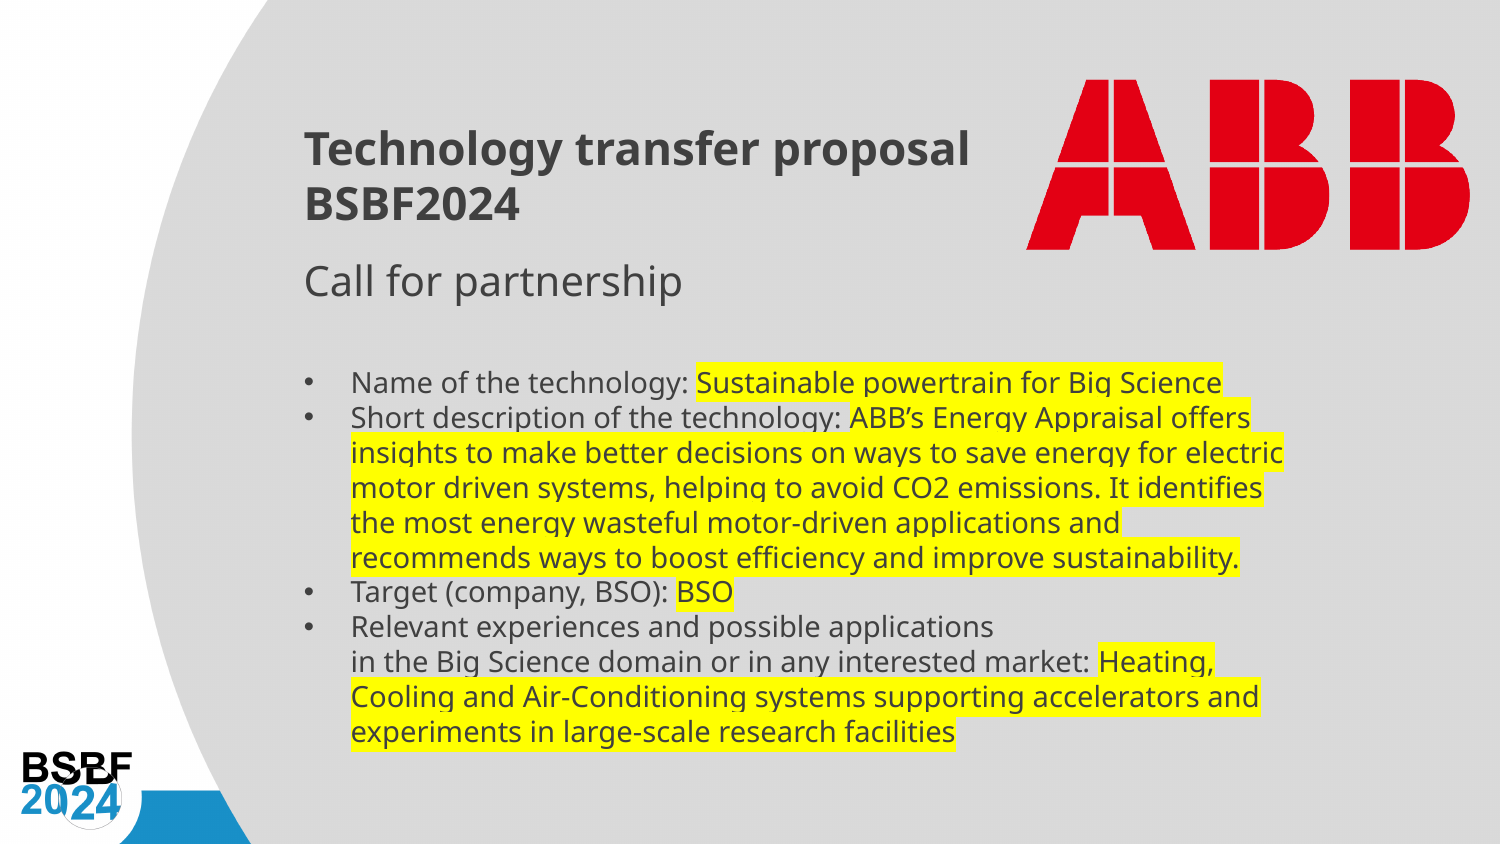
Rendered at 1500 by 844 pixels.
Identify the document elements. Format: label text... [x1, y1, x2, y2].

picture [0, 0, 1500, 844]
text_box Technology transfer proposal BSBF2024 Call for partnership [288, 112, 1131, 313]
text_box Name of the technology: Sustainable powertrain for Big Science Short description of the technology: ABB’s Energy Appraisal offers insights to make better decisions on ways to save energy for electric motor driven systems, helping to avoid CO2 emissions. It identifies the most energy wasteful motor-driven applications and recommends ways to boost efficiency and improve sustainability. Target (company, BSO): BSO Relevant experiences and possible applications in the Big Science domain or in any interested market: Heating, Cooling and Air-Conditioning systems supporting accelerators and experiments in large-scale research facilities [288, 356, 1315, 757]
